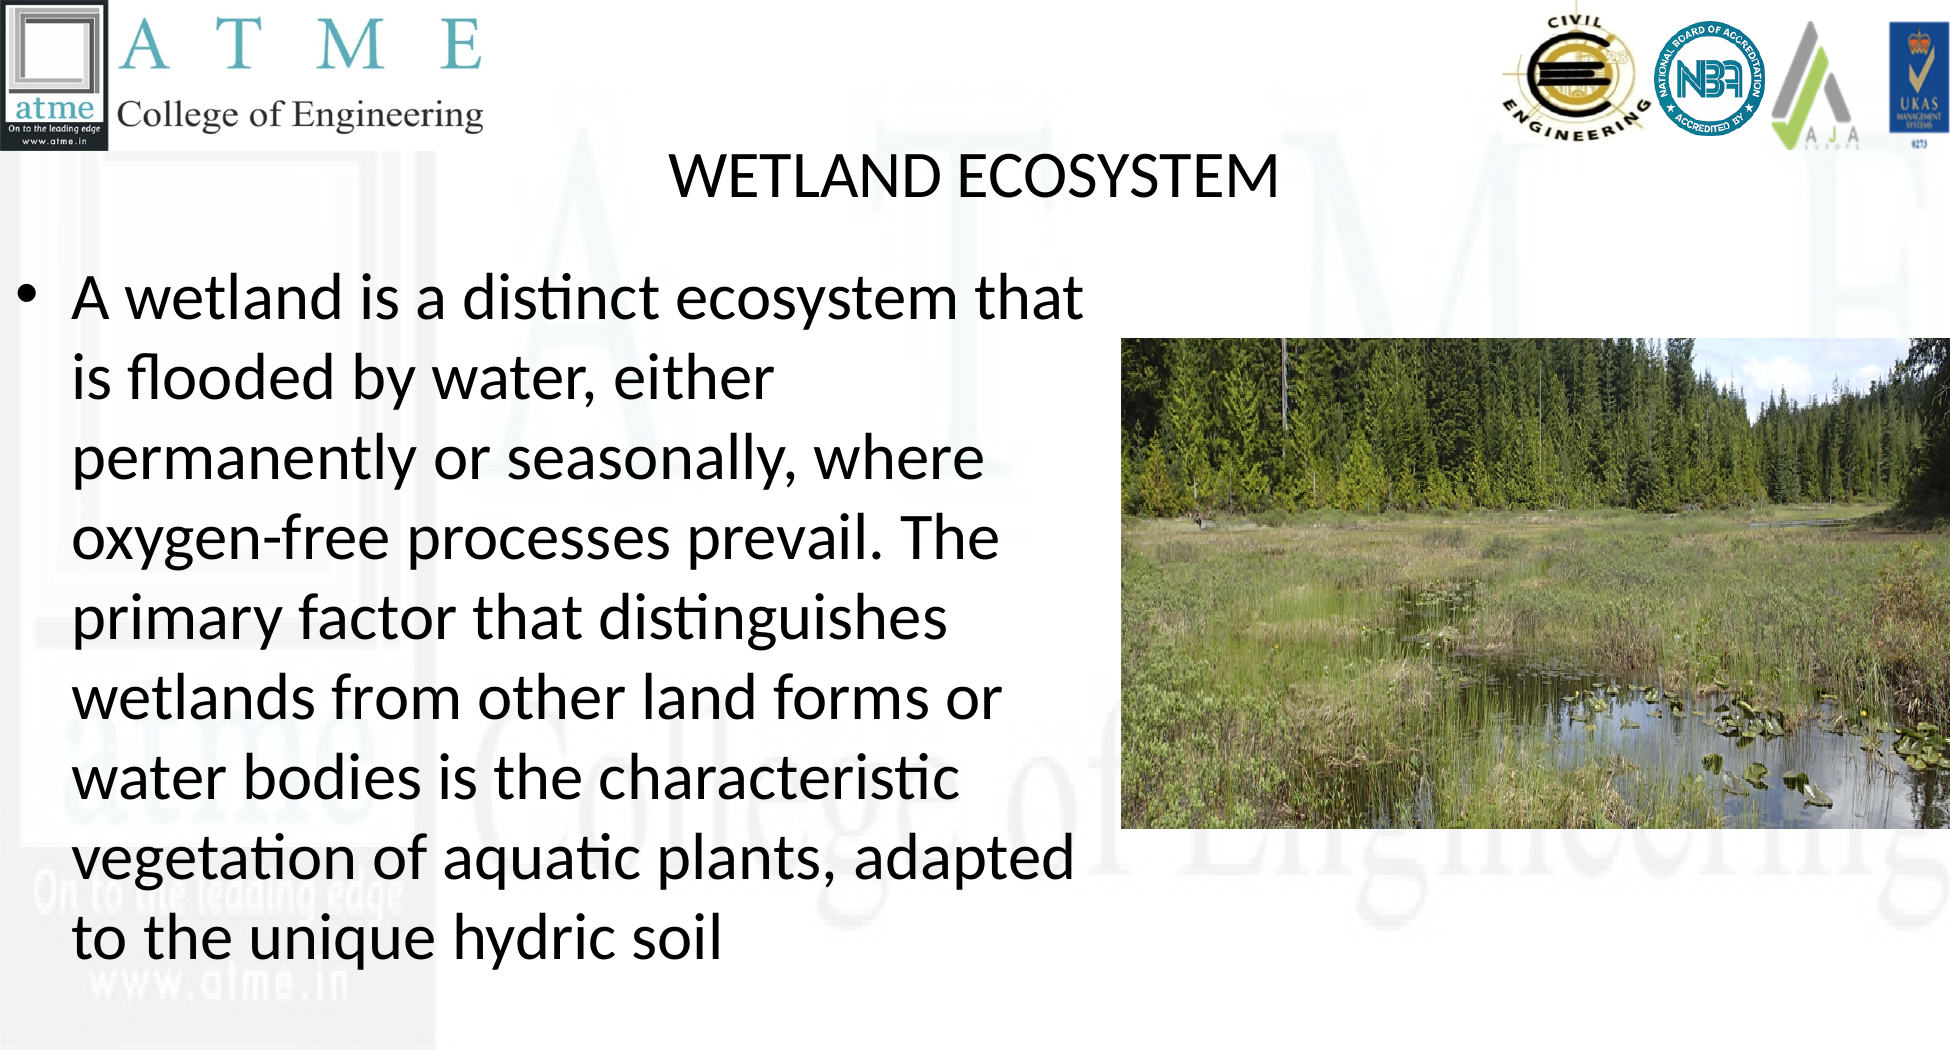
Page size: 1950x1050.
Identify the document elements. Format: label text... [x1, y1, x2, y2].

picture [1725, 29, 1731, 36]
list A wetland is a distinct ecosystem that is flooded by water, either permanently or seasonally, where oxygen-free processes prevail. The primary factor that distinguishes wetlands from other land forms or water bodies is the characteristic vegetation of aquatic plants, adapted to the unique hydric soil [0, 245, 1138, 1015]
picture [1741, 109, 1746, 120]
picture [1502, 0, 1653, 144]
picture [1749, 96, 1754, 104]
picture [1713, 20, 1766, 76]
picture [1771, 20, 1950, 151]
title WETLAND ECOSYSTEM [97, 107, 1853, 234]
picture [1753, 88, 1759, 95]
picture [0, 0, 483, 151]
picture [1654, 20, 1751, 137]
picture [1719, 124, 1725, 131]
picture [1713, 82, 1766, 137]
picture [1120, 338, 1950, 829]
